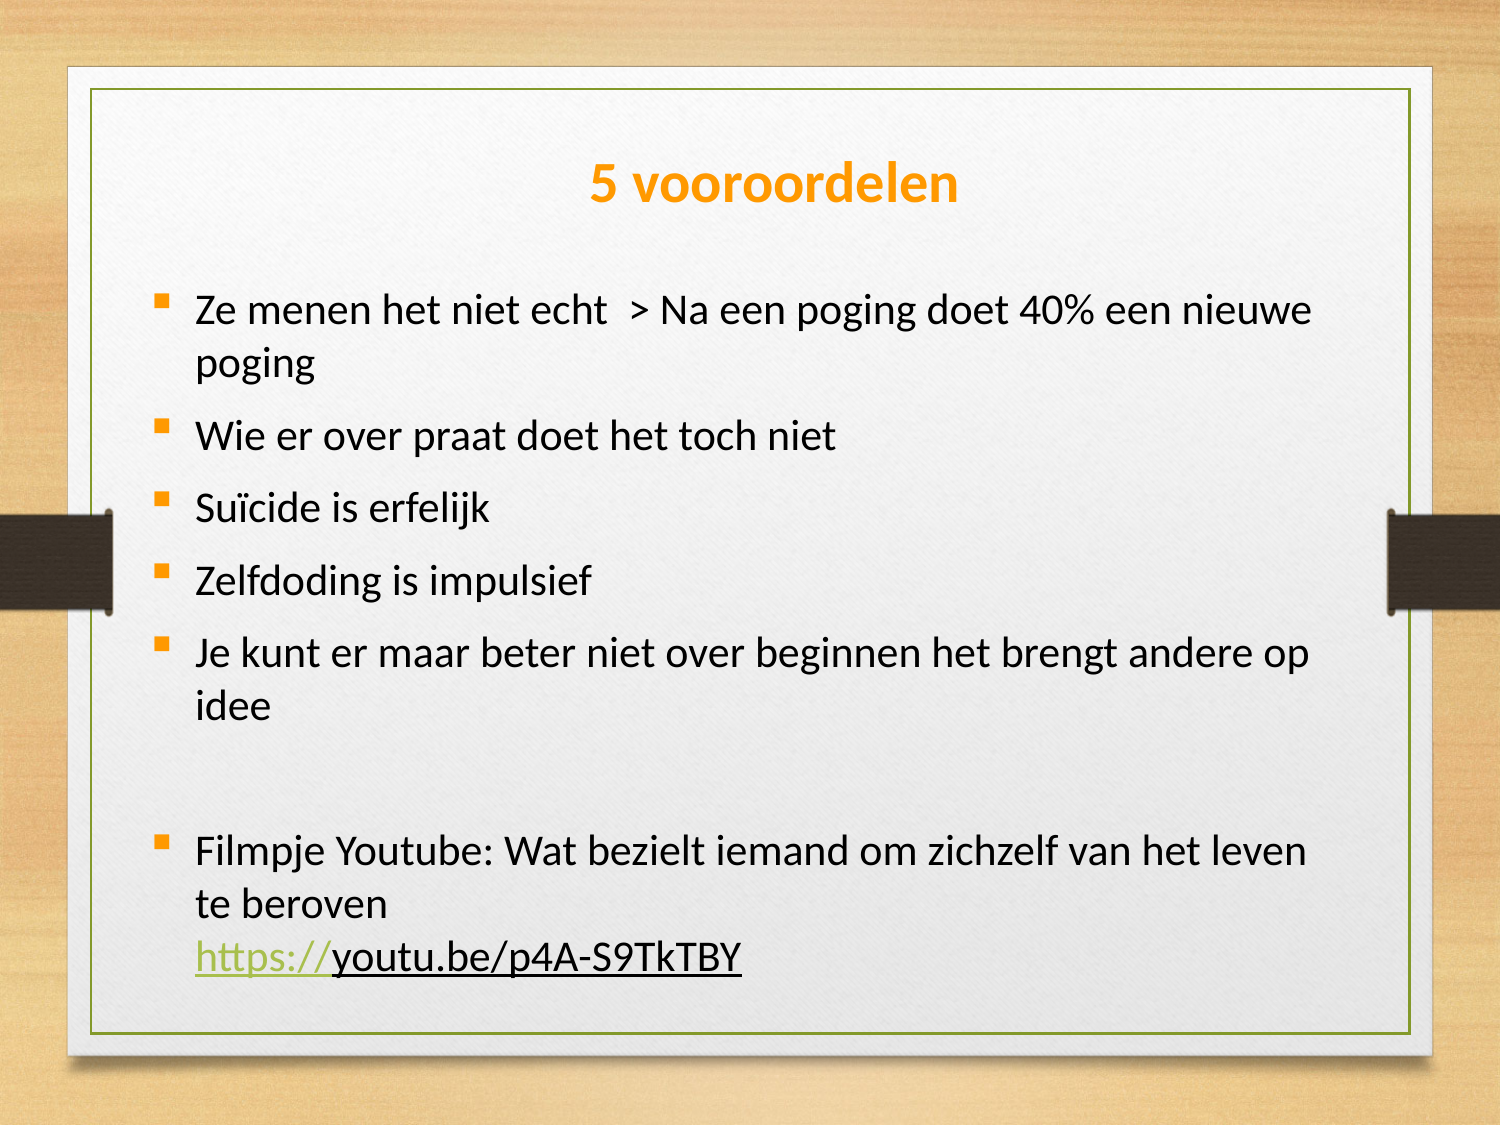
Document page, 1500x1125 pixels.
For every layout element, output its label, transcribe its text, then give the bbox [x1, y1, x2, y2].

picture [0, 0, 1500, 1125]
list Ze menen het niet echt > Na een poging doet 40% een nieuwe poging Wie er over praat doet het toch niet Suïcide is erfelijk Zelfdoding is impulsief Je kunt er maar beter niet over beginnen het brengt andere op idee Filmpje Youtube: Wat bezielt iemand om zichzelf van het leven te beroven https://youtu.be/p4A-S9TkTBY [135, 273, 1343, 992]
title 5 vooroordelen [106, 85, 1457, 274]
